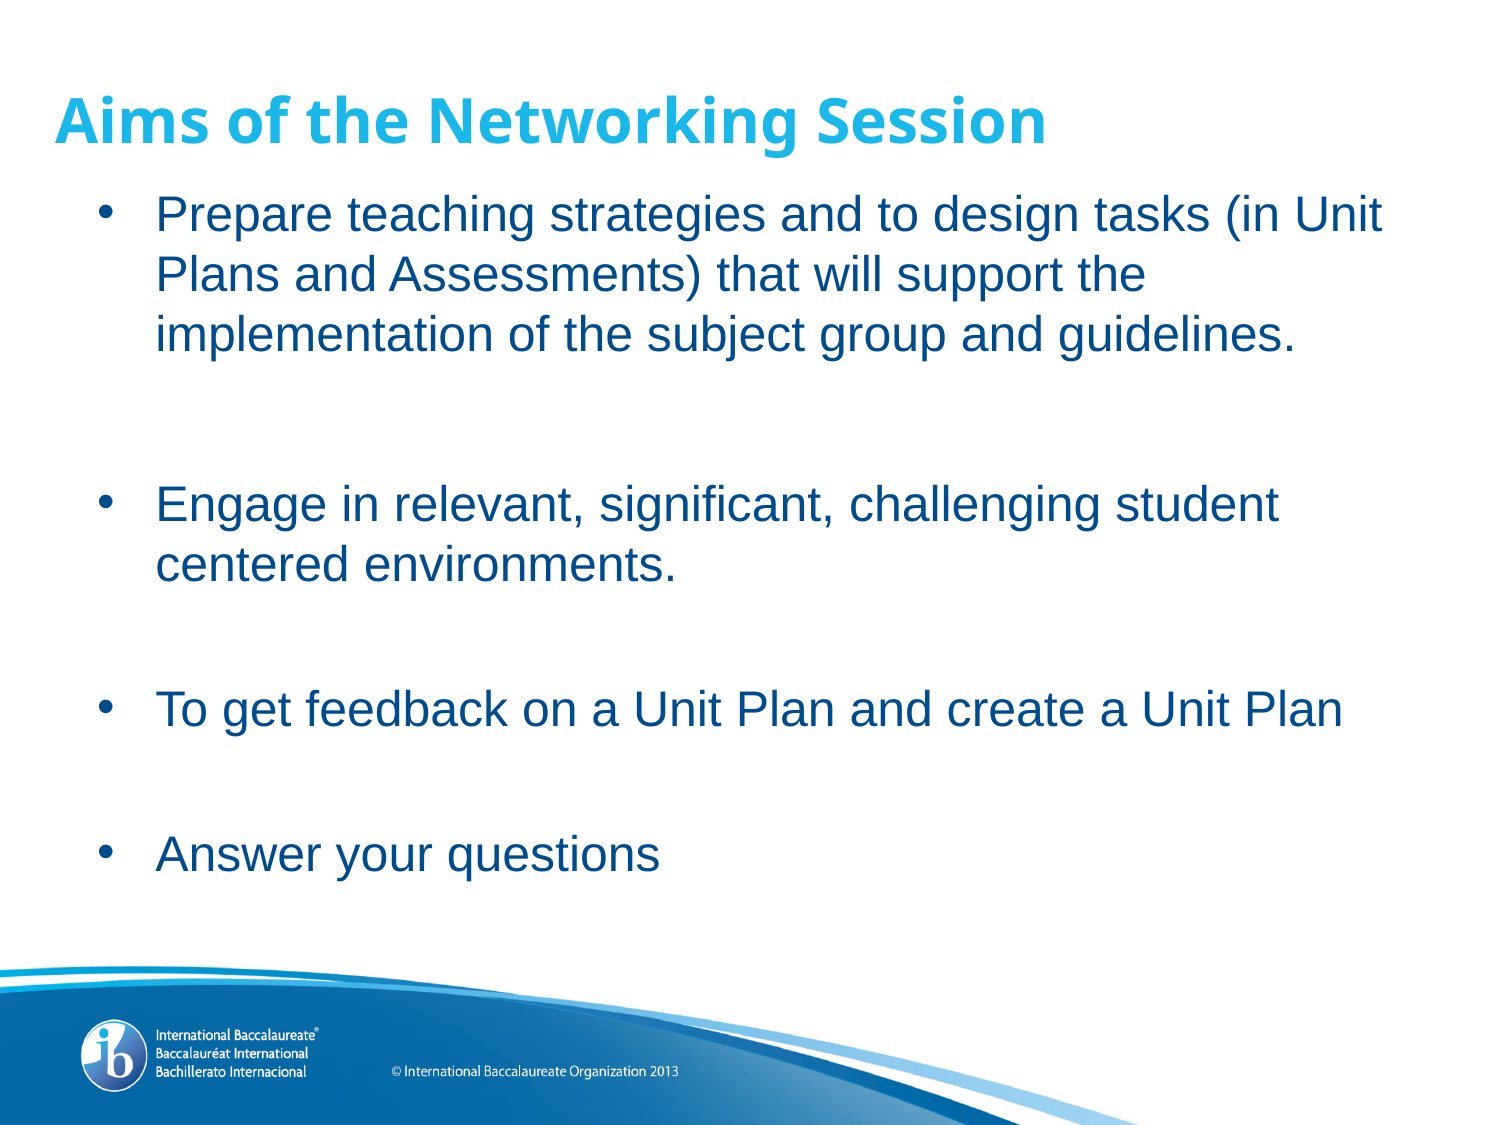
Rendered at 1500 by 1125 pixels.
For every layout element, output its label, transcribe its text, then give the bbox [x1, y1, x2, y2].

picture [0, 941, 1500, 1125]
title Aims of the Networking Session [55, 59, 1367, 177]
list Prepare teaching strategies and to design tasks (in Unit Plans and Assessments) that will support the implementation of the subject group and guidelines. Engage in relevant, significant, challenging student centered environments. To get feedback on a Unit Plan and create a Unit Plan Answer your questions [96, 181, 1408, 941]
